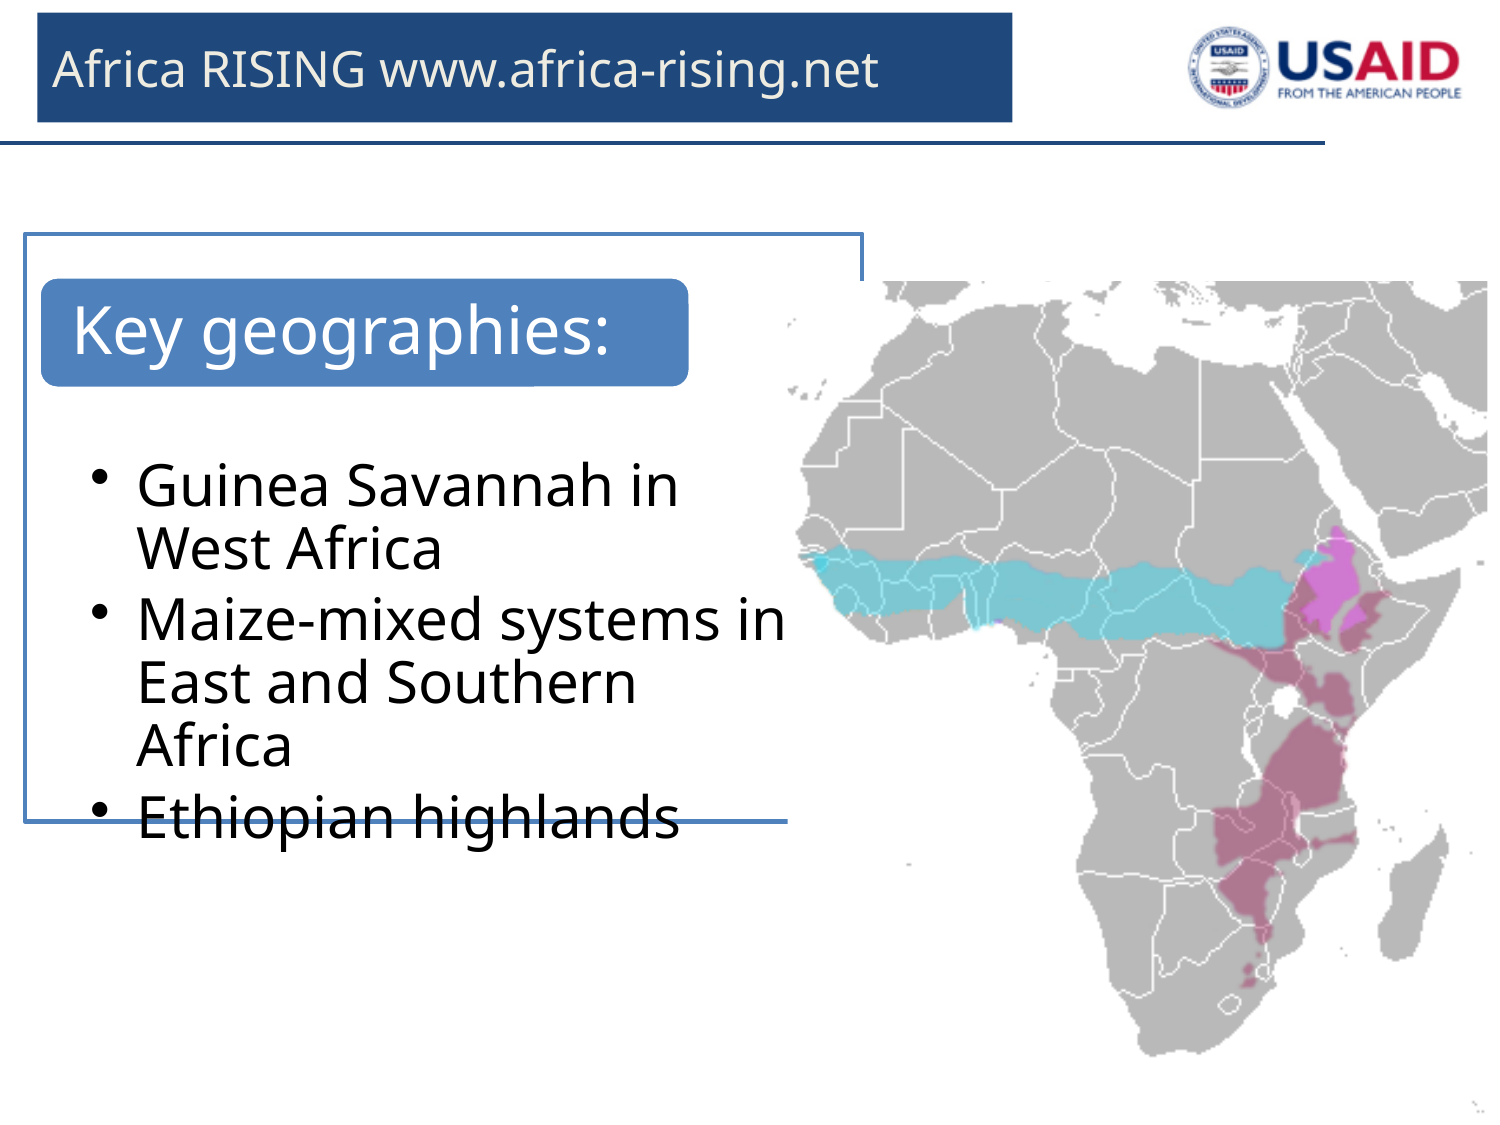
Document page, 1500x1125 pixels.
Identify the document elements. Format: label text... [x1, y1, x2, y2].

picture [1149, 2, 1500, 138]
text_box Africa RISING www.africa-rising.net [37, 12, 1013, 123]
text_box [24, 233, 863, 1001]
picture [787, 281, 1488, 1125]
